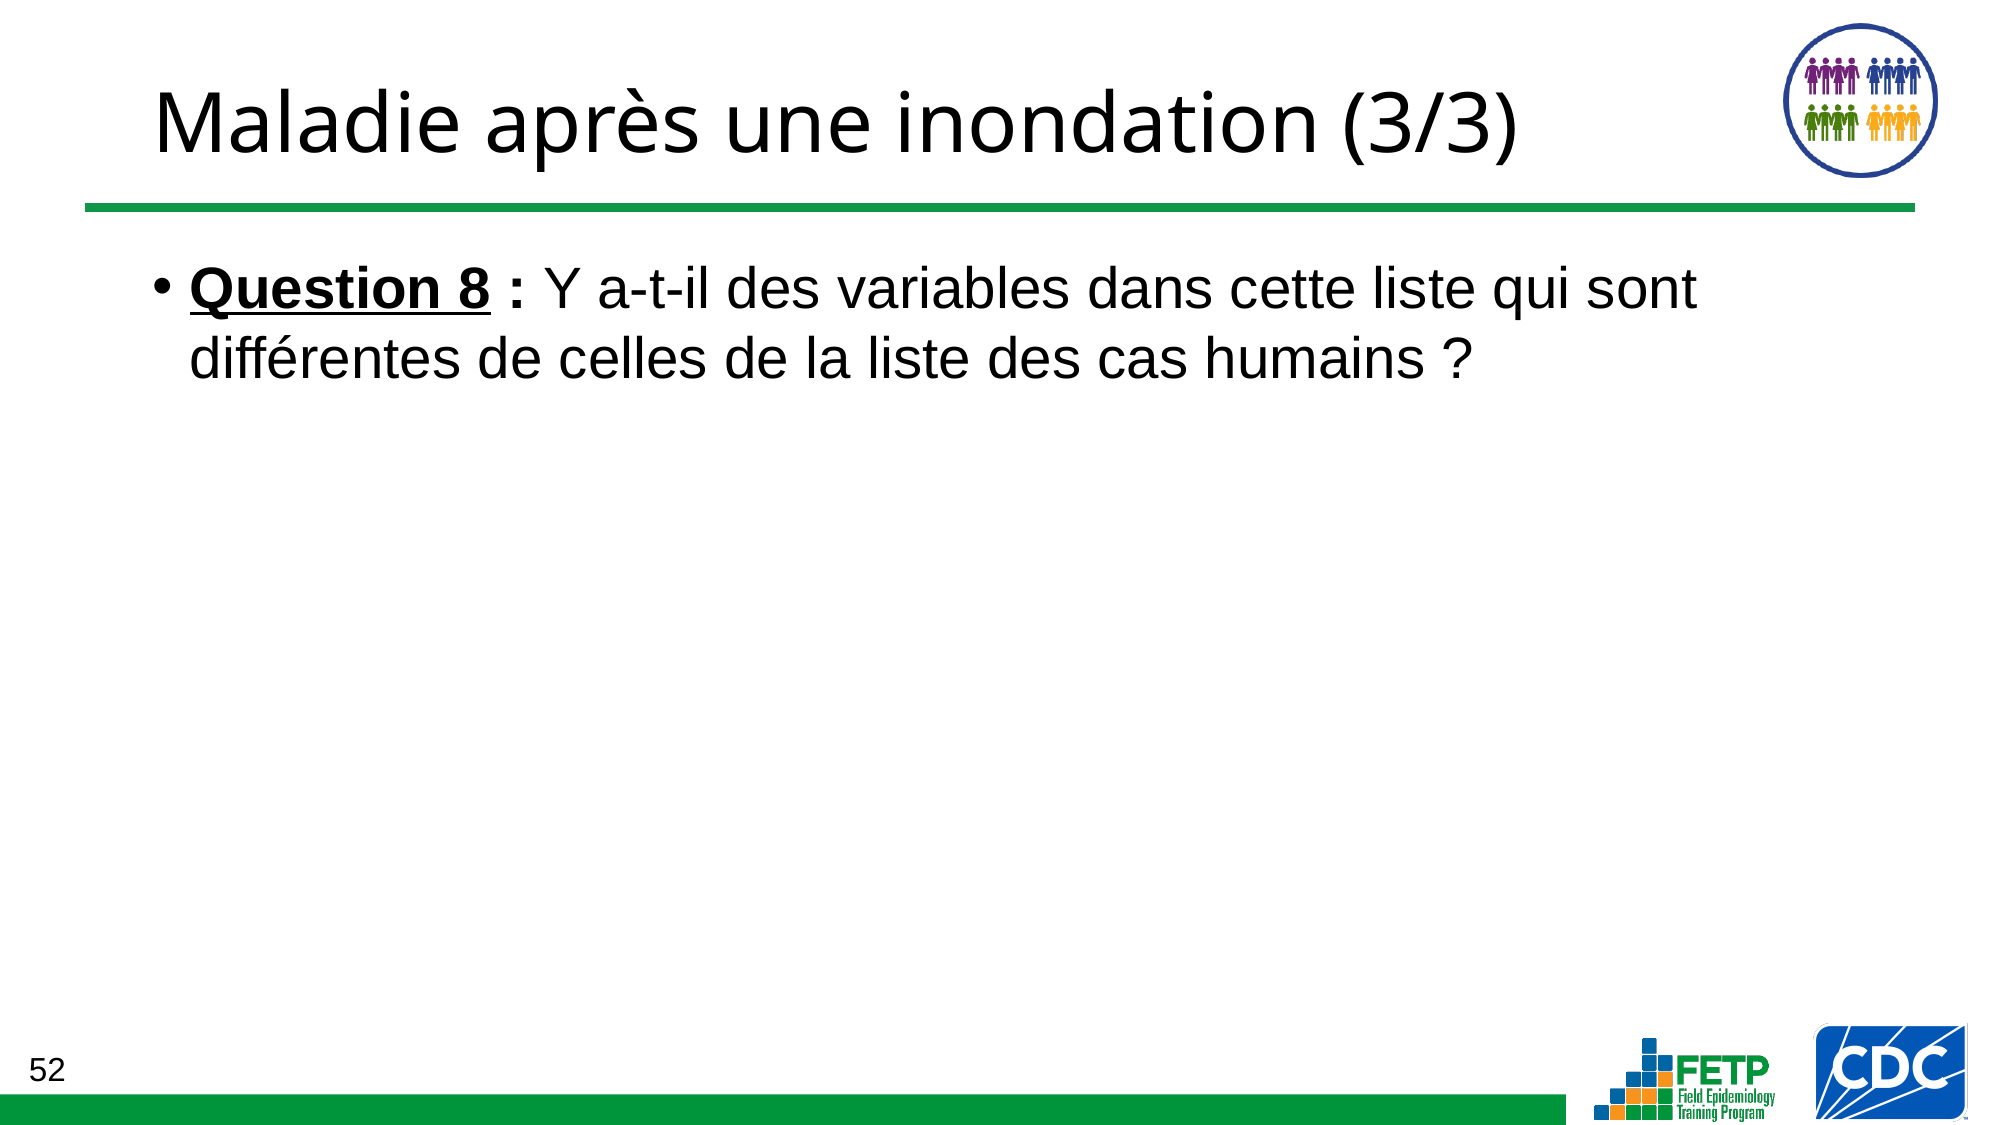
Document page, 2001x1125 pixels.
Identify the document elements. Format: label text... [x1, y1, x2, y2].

list Question 8 : Y a-t-il des variables dans cette liste qui sont différentes de celles de la liste des cas humains ? [137, 242, 1863, 1004]
picture [1594, 1038, 1775, 1122]
picture [1783, 23, 1938, 178]
picture [1813, 1023, 1968, 1122]
title Maladie après une inondation (3/3) [137, 73, 1738, 205]
